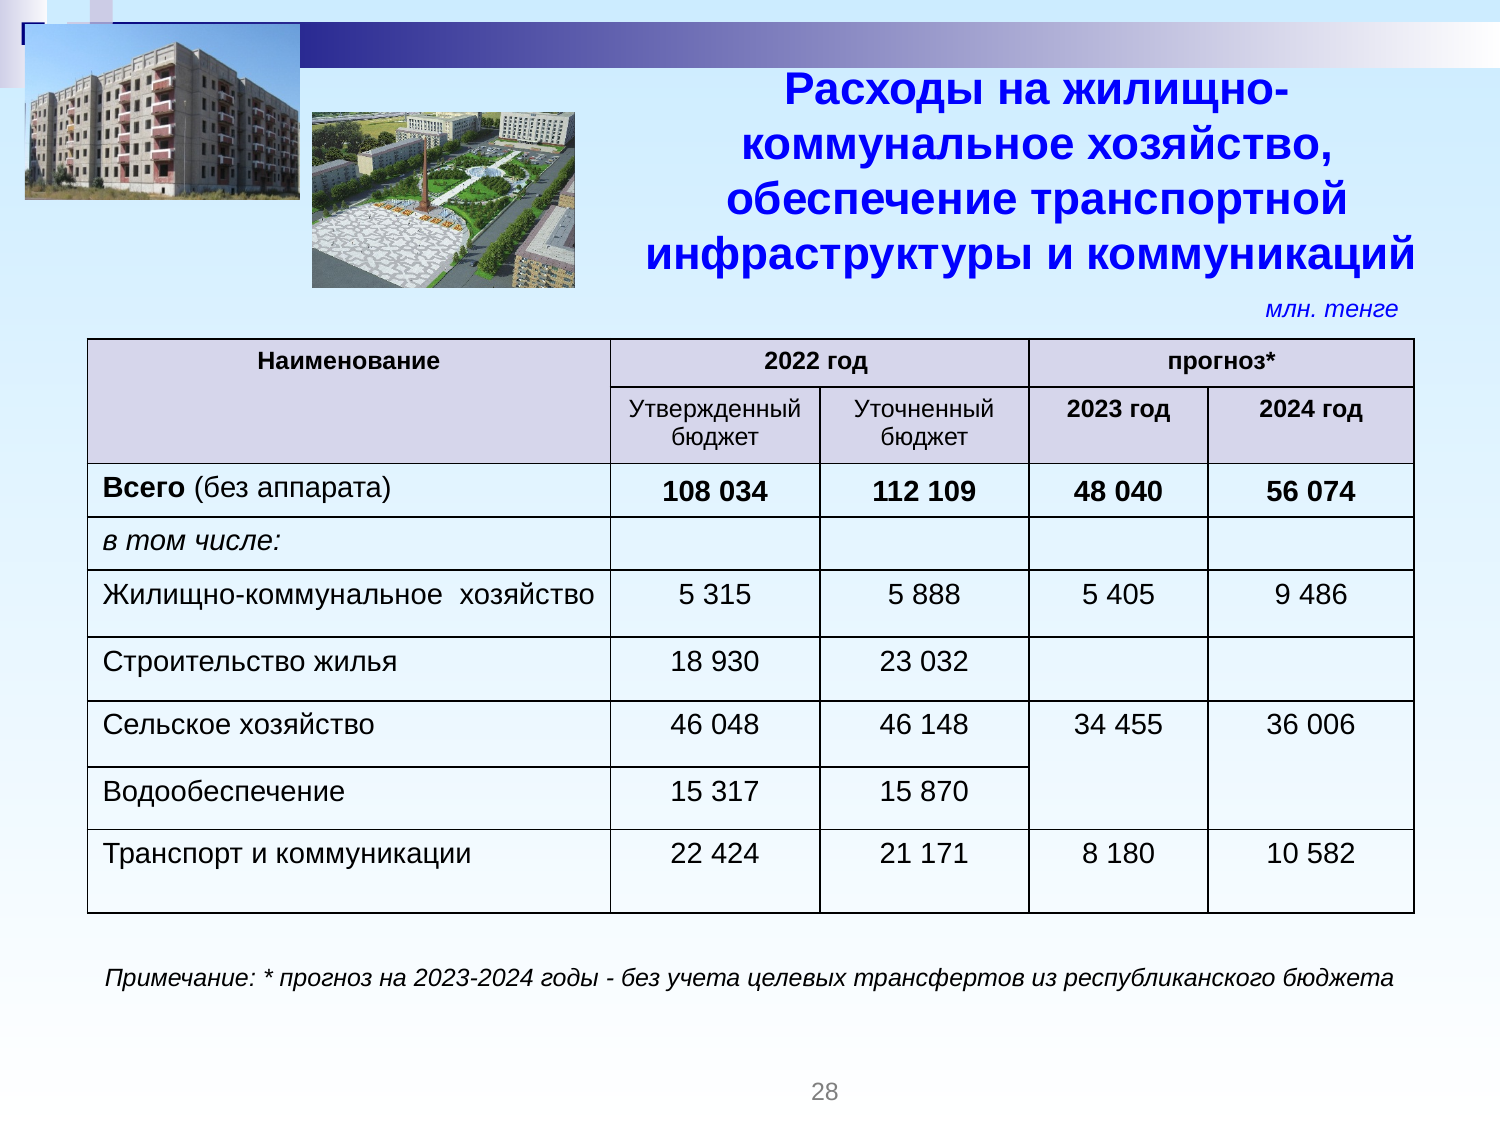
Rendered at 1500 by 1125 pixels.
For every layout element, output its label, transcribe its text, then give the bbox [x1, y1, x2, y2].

table_cell [821, 518, 1028, 569]
table_cell 15 317 [611, 768, 819, 829]
table_cell Жилищно-коммунальное хозяйство [88, 571, 610, 636]
table_cell [1030, 638, 1207, 700]
table_cell 46 048 [611, 702, 819, 766]
table_cell Утвержденный бюджет [611, 388, 819, 463]
title Расходы на жилищно-коммунальное хозяйство, обеспечение транспортной инфраструктуры и коммуникаций [624, 37, 1450, 300]
slide_number 28 [650, 1037, 1000, 1113]
table_cell 10 582 [1209, 830, 1413, 912]
table_cell Водообеспечение [88, 768, 610, 829]
table_cell [1209, 518, 1413, 569]
table_cell 5 405 [1030, 571, 1207, 636]
table_cell 36 006 [1209, 702, 1413, 829]
table_cell прогноз* [1030, 340, 1413, 386]
table_cell 2022 год [611, 340, 1028, 386]
table_cell Наименование [88, 340, 610, 463]
table_cell 9 486 [1209, 571, 1413, 636]
table_cell 108 034 [611, 464, 819, 516]
table_cell [1209, 638, 1413, 700]
table_cell 2024 год [1209, 388, 1413, 463]
table_cell 2023 год [1030, 388, 1207, 463]
table_cell Уточненный бюджет [821, 388, 1028, 463]
table_header млн. тенге [88, 287, 1414, 338]
table_cell Сельское хозяйство [88, 702, 610, 766]
table_cell 46 148 [821, 702, 1028, 766]
table_cell в том числе: [88, 518, 610, 569]
table_cell 22 424 [611, 830, 819, 912]
table_cell 15 870 [821, 768, 1028, 829]
table_cell 5 315 [611, 571, 819, 636]
table_cell 21 171 [821, 830, 1028, 912]
table_cell 48 040 [1030, 464, 1207, 516]
table_cell 8 180 [1030, 830, 1207, 912]
table_cell 18 930 [611, 638, 819, 700]
table_cell 112 109 [821, 464, 1028, 516]
table_cell 23 032 [821, 638, 1028, 700]
table_cell [611, 518, 819, 569]
picture [312, 112, 576, 288]
table_cell [1030, 518, 1207, 569]
table_cell Всего (без аппарата) [88, 464, 610, 516]
table_cell 34 455 [1030, 702, 1207, 829]
table_cell Транспорт и коммуникации [88, 830, 610, 912]
table_cell 5 888 [821, 571, 1028, 636]
table_cell 56 074 [1209, 464, 1413, 516]
text_box Примечание: * прогноз на 2023-2024 годы - без учета целевых трансфертов из республиканского бюджета [87, 954, 1415, 1000]
picture [24, 24, 301, 201]
table_cell Строительство жилья [88, 638, 610, 700]
